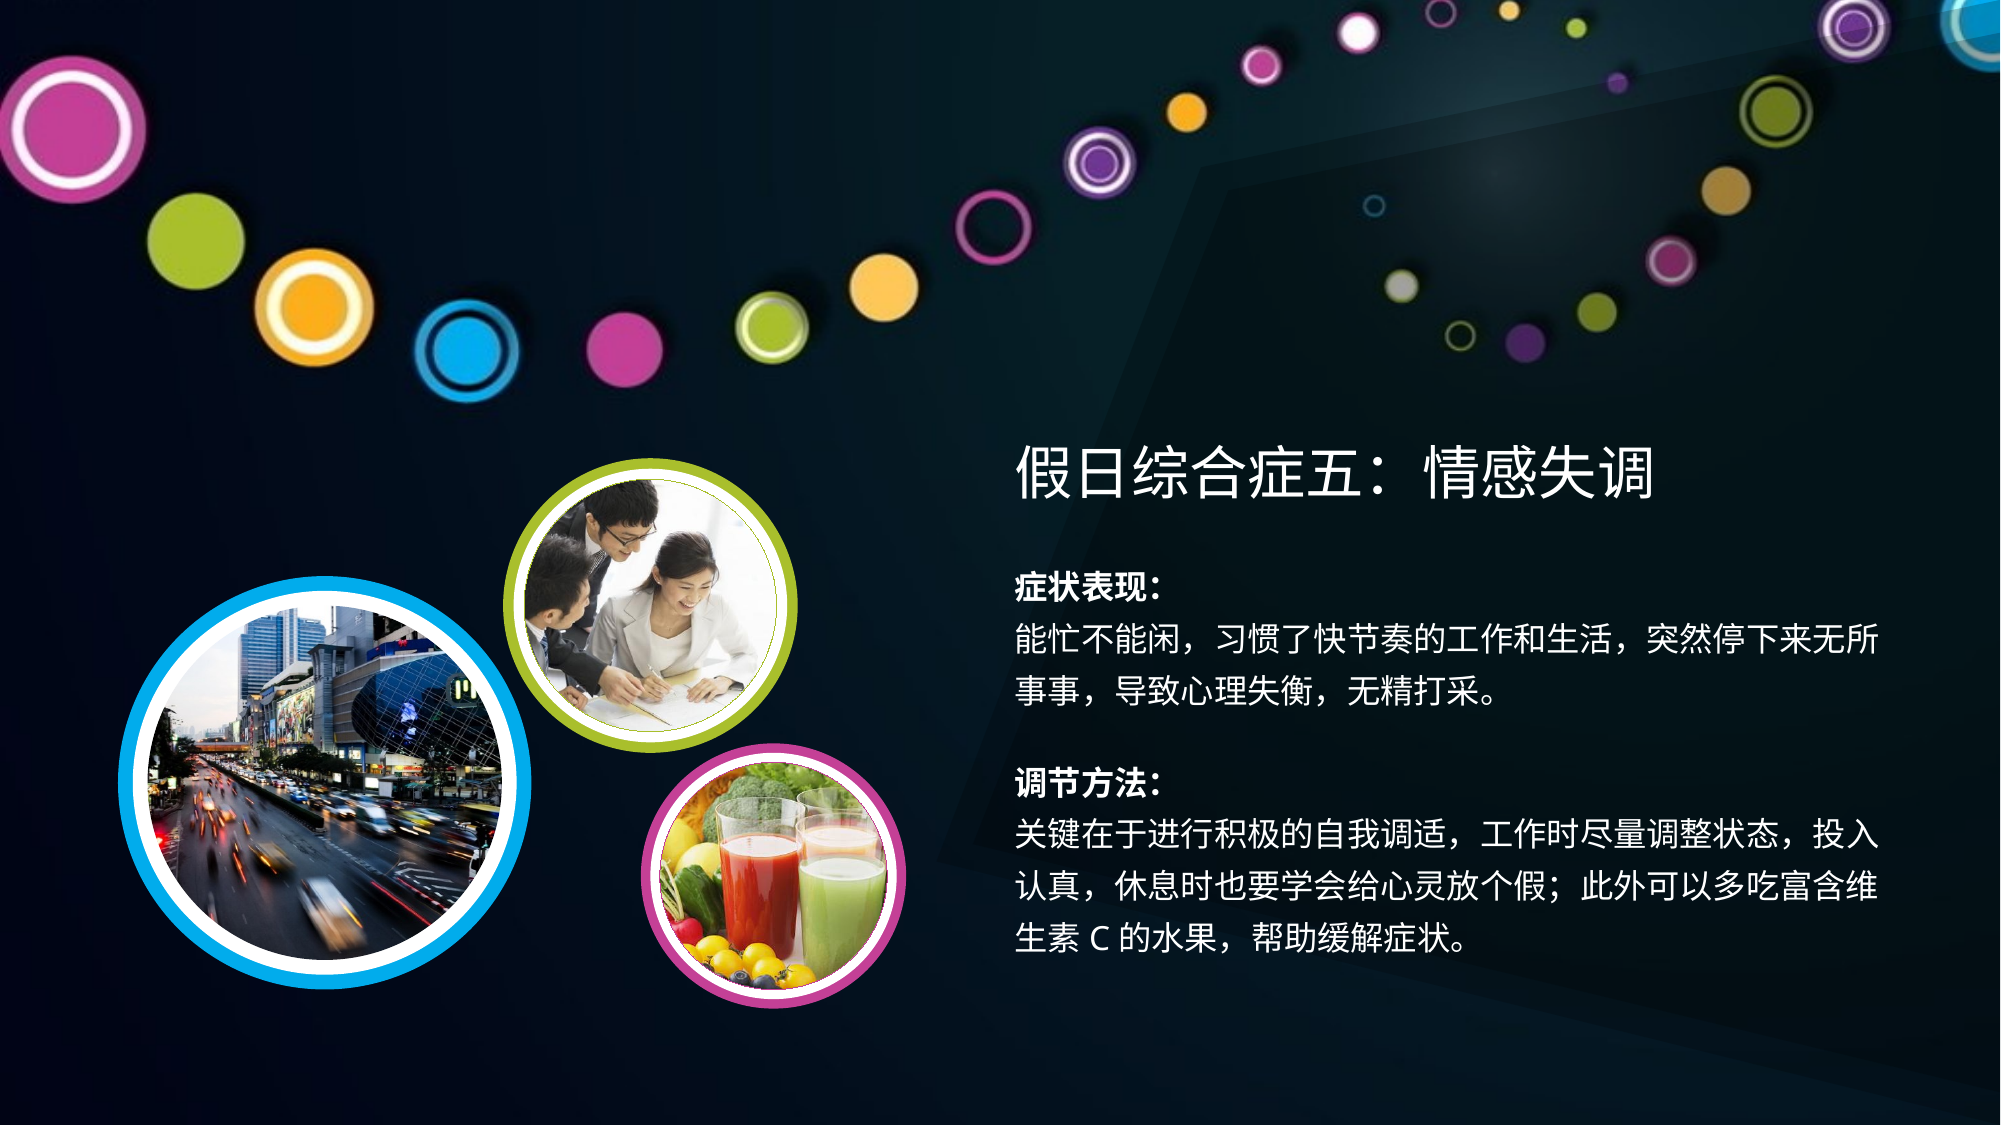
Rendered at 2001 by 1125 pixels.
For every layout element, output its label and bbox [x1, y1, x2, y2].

picture [0, 0, 936, 1125]
text_box [503, 458, 798, 753]
text_box [936, 0, 2000, 1125]
text_box [117, 576, 532, 990]
text_box [640, 743, 907, 1009]
